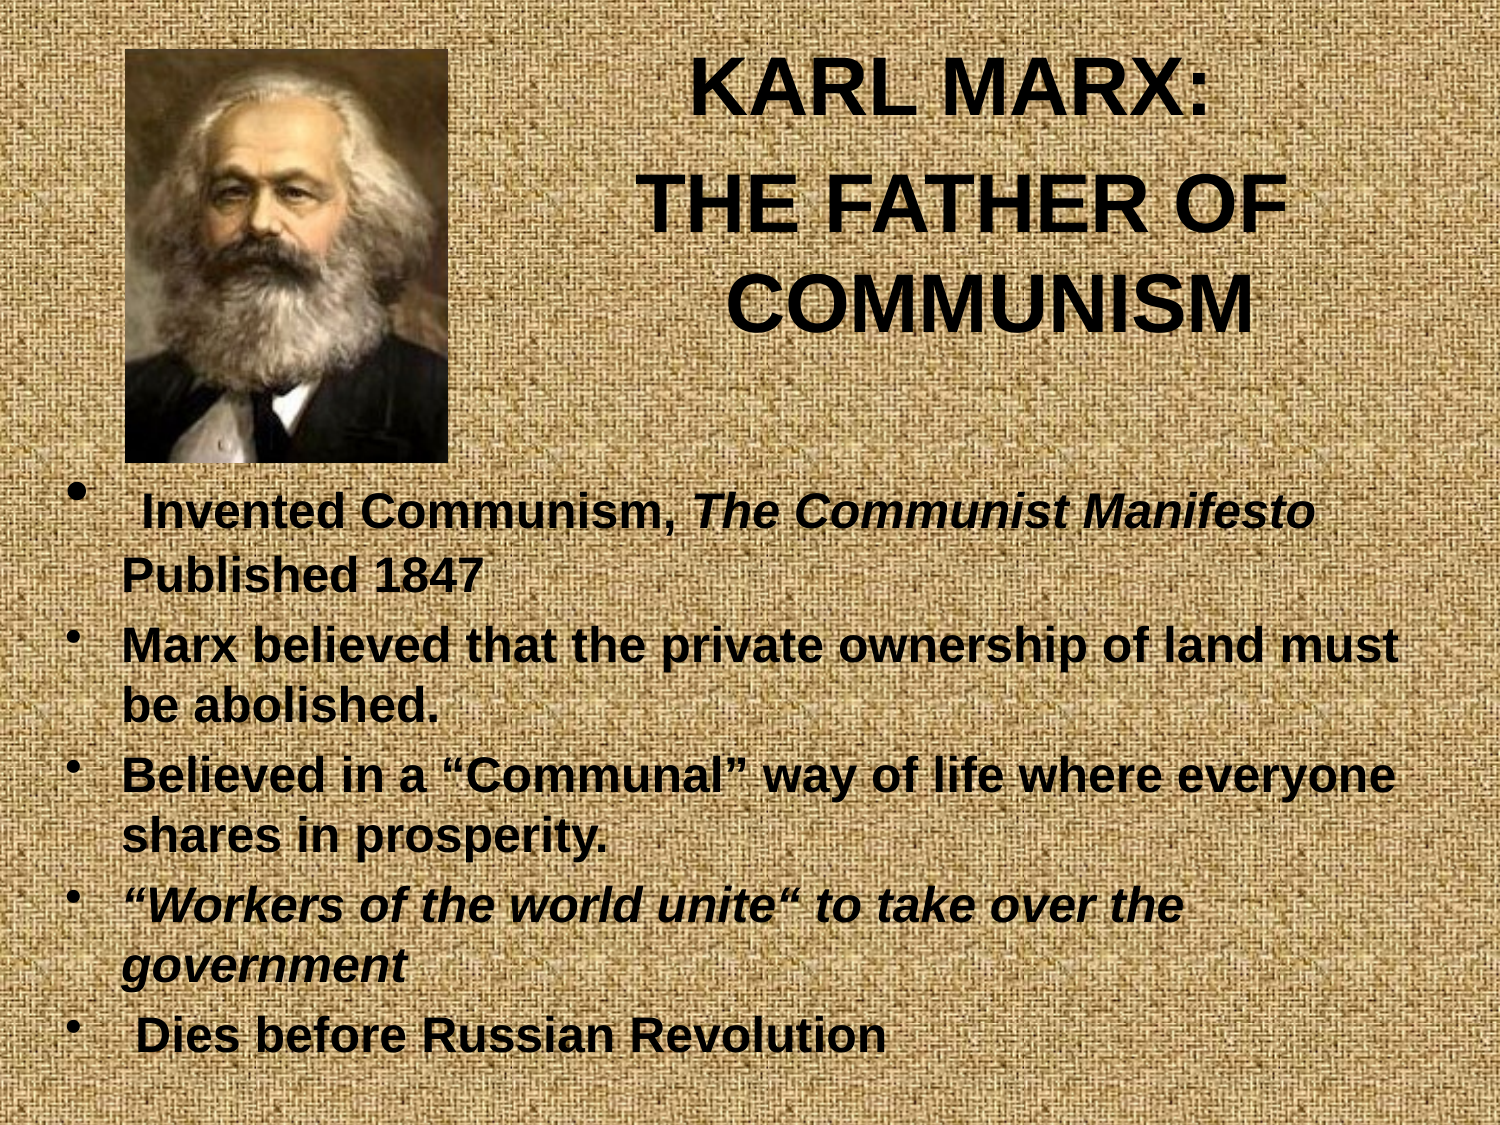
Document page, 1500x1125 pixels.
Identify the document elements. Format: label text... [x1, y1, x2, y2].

text_box KARL MARX: THE FATHER OF COMMUNISM [474, 24, 1450, 413]
list Invented Communism, The Communist Manifesto Published 1847 Marx believed that the private ownership of land must be abolished. Believed in a “Communal” way of life where everyone shares in prosperity. “Workers of the world unite“ to take over the government Dies before Russian Revolution [49, 449, 1451, 1088]
picture [0, 0, 1500, 1125]
